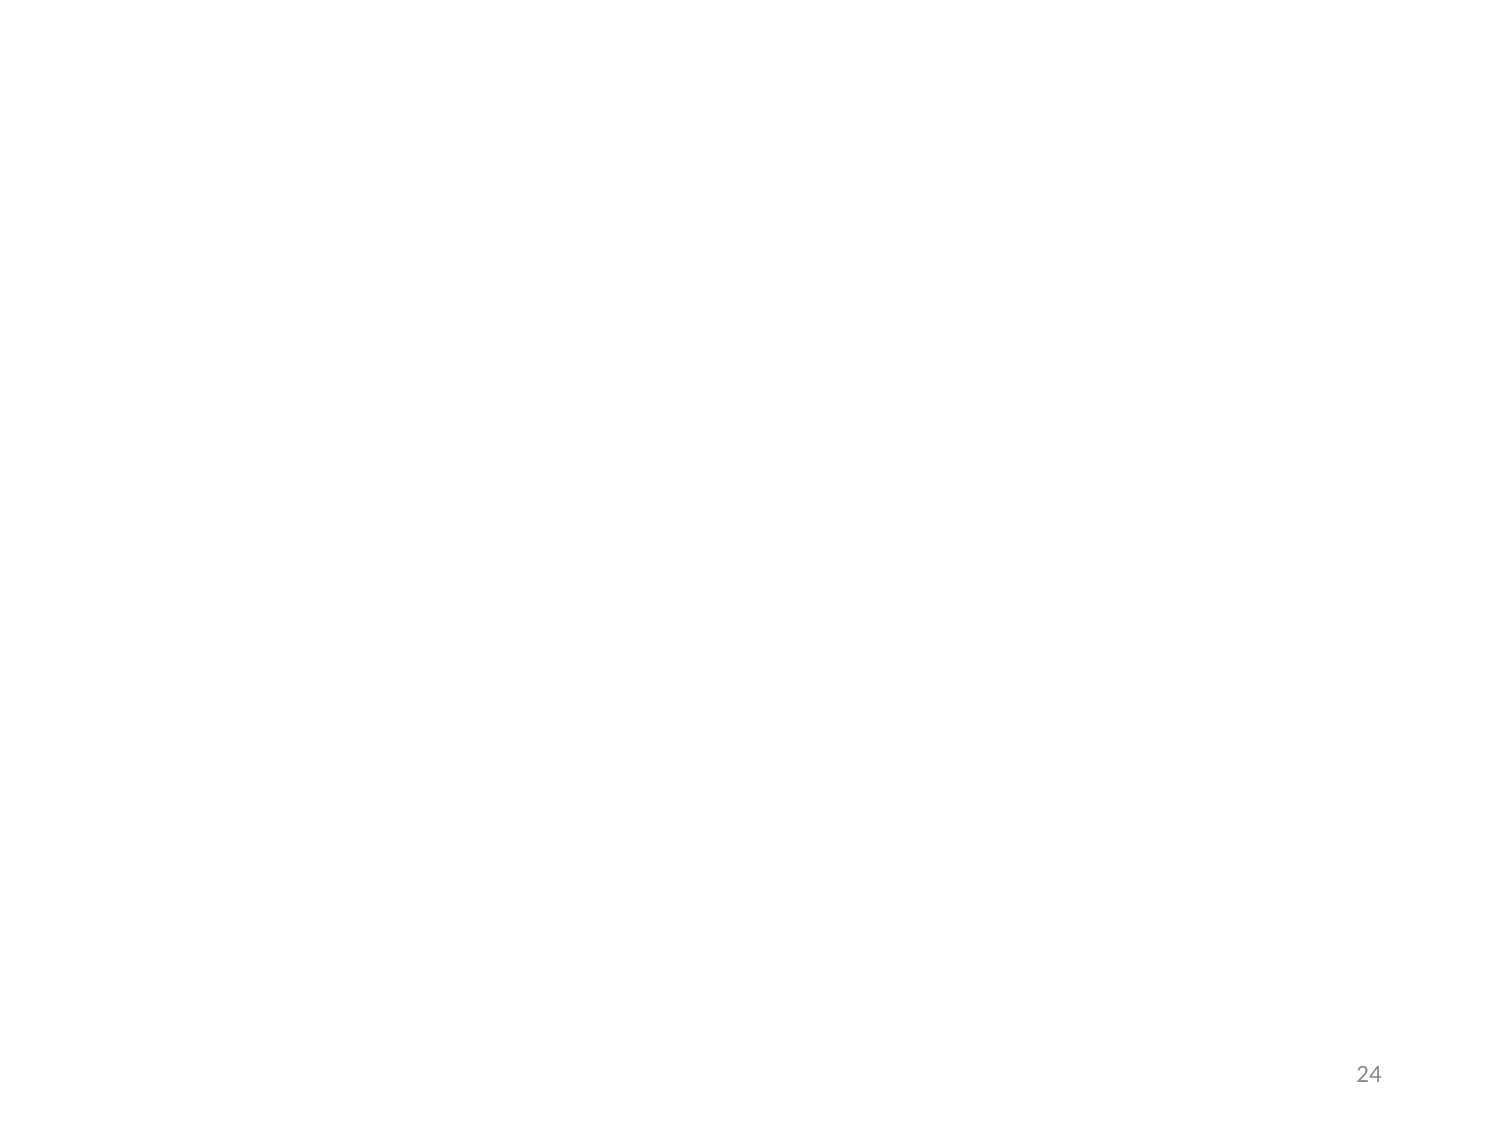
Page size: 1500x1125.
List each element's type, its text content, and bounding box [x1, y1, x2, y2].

slide_number 24 [1059, 1042, 1397, 1103]
